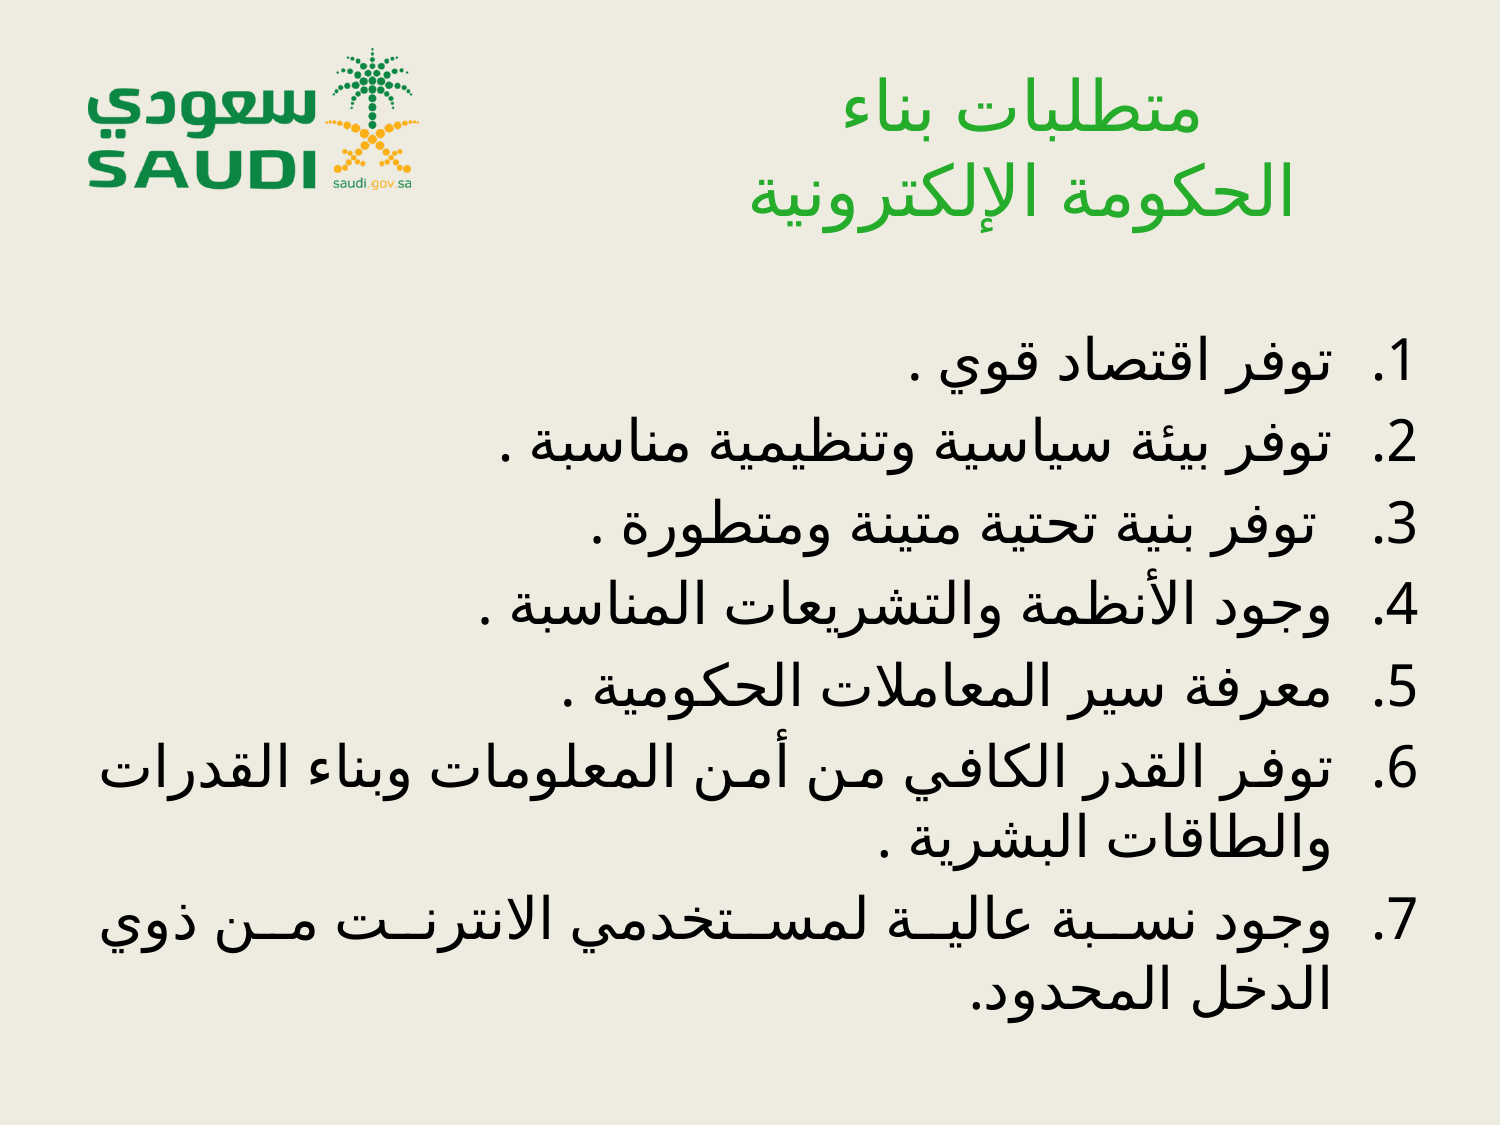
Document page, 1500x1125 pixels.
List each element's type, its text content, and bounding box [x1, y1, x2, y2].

picture [88, 47, 419, 191]
title متطلبات بناء الحكومة الإلكترونية [726, 51, 1319, 240]
list توفر اقتصاد قوي . توفر بيئة سياسية وتنظيمية مناسبة . توفر بنية تحتية متينة ومتطورة . وجود الأنظمة والتشريعات المناسبة . معرفة سير المعاملات الحكومية . توفر القدر الكافي من أمن المعلومات وبناء القدرات والطاقات البشرية . وجود نسبة عالية لمستخدمي الانترنت من ذوي الدخل المحدود. [83, 314, 1434, 1057]
